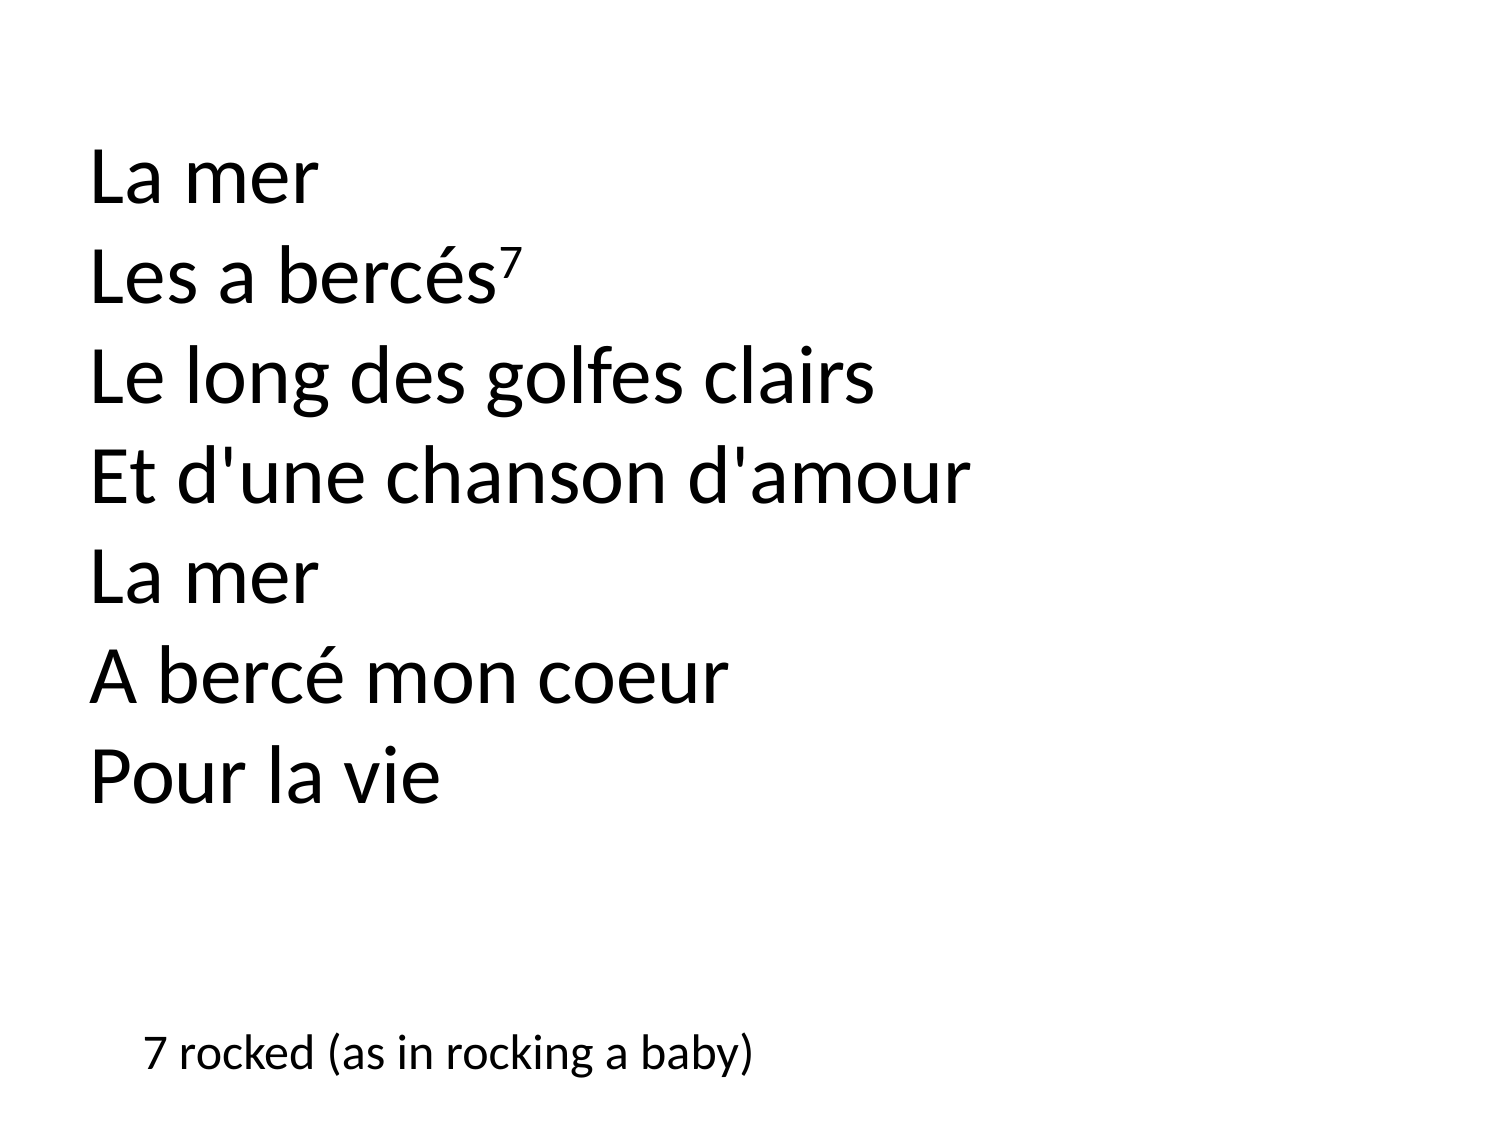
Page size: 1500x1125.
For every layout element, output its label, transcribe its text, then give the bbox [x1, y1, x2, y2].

text_box La mer Les a bercés7 Le long des golfes clairs Et d'une chanson d'amour La mer A bercé mon coeur Pour la vie [75, 112, 1388, 1125]
text_box 7 rocked (as in rocking a baby) [127, 1012, 770, 1088]
